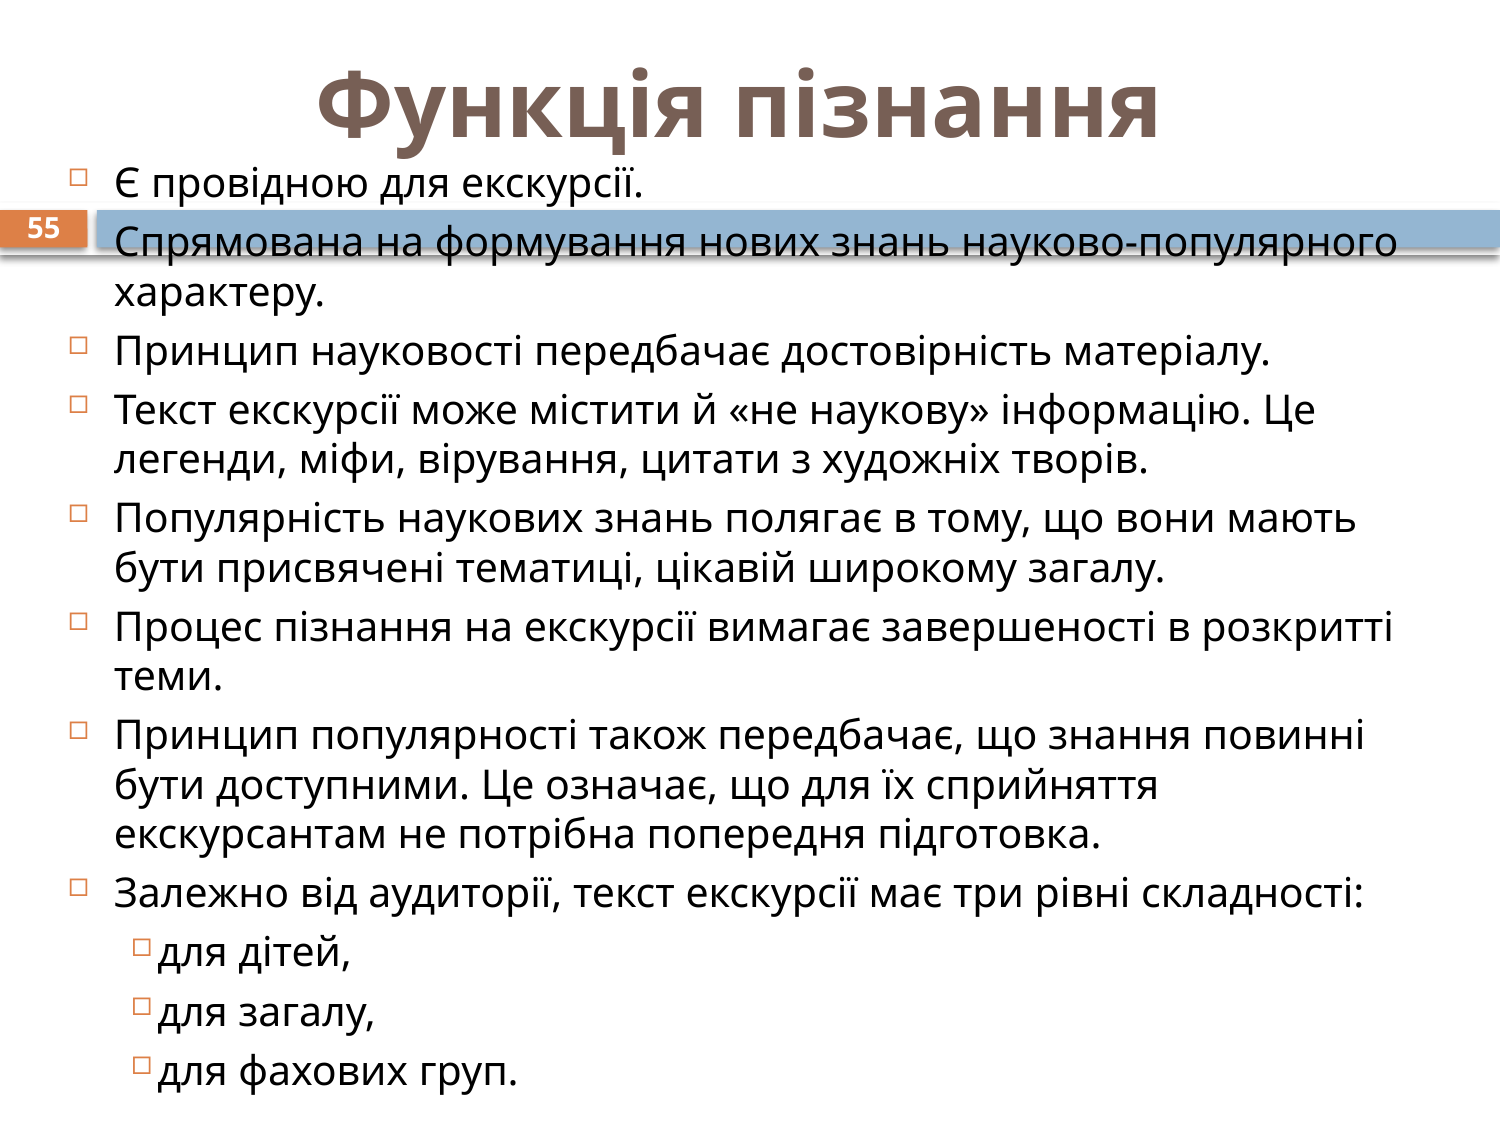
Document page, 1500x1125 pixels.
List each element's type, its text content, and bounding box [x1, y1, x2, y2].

slide_number 55 [0, 208, 88, 249]
title Функція пізнання [76, 19, 1427, 149]
list Є провідною для екскурсії. Спрямована на формування нових знань науково-популярного характеру. Принцип науковості передбачає достовірність матеріалу. Текст екскурсії може містити й «не наукову» інформацію. Це легенди, міфи, вірування, цитати з художніх творів. Популярність наукових знань полягає в тому, що вони мають бути присвячені тематиці, цікавій широкому загалу. Процес пізнання на екскурсії вимагає завершеності в розкритті теми. Принцип популярності також передбачає, що знання повинні бути доступними. Це означає, що для їх сприйняття екскурсантам не потрібна попередня підготовка. Залежно від аудиторії, текст екскурсії має три рівні складності: для дітей, для загалу, для фахових груп. [53, 149, 1459, 1106]
